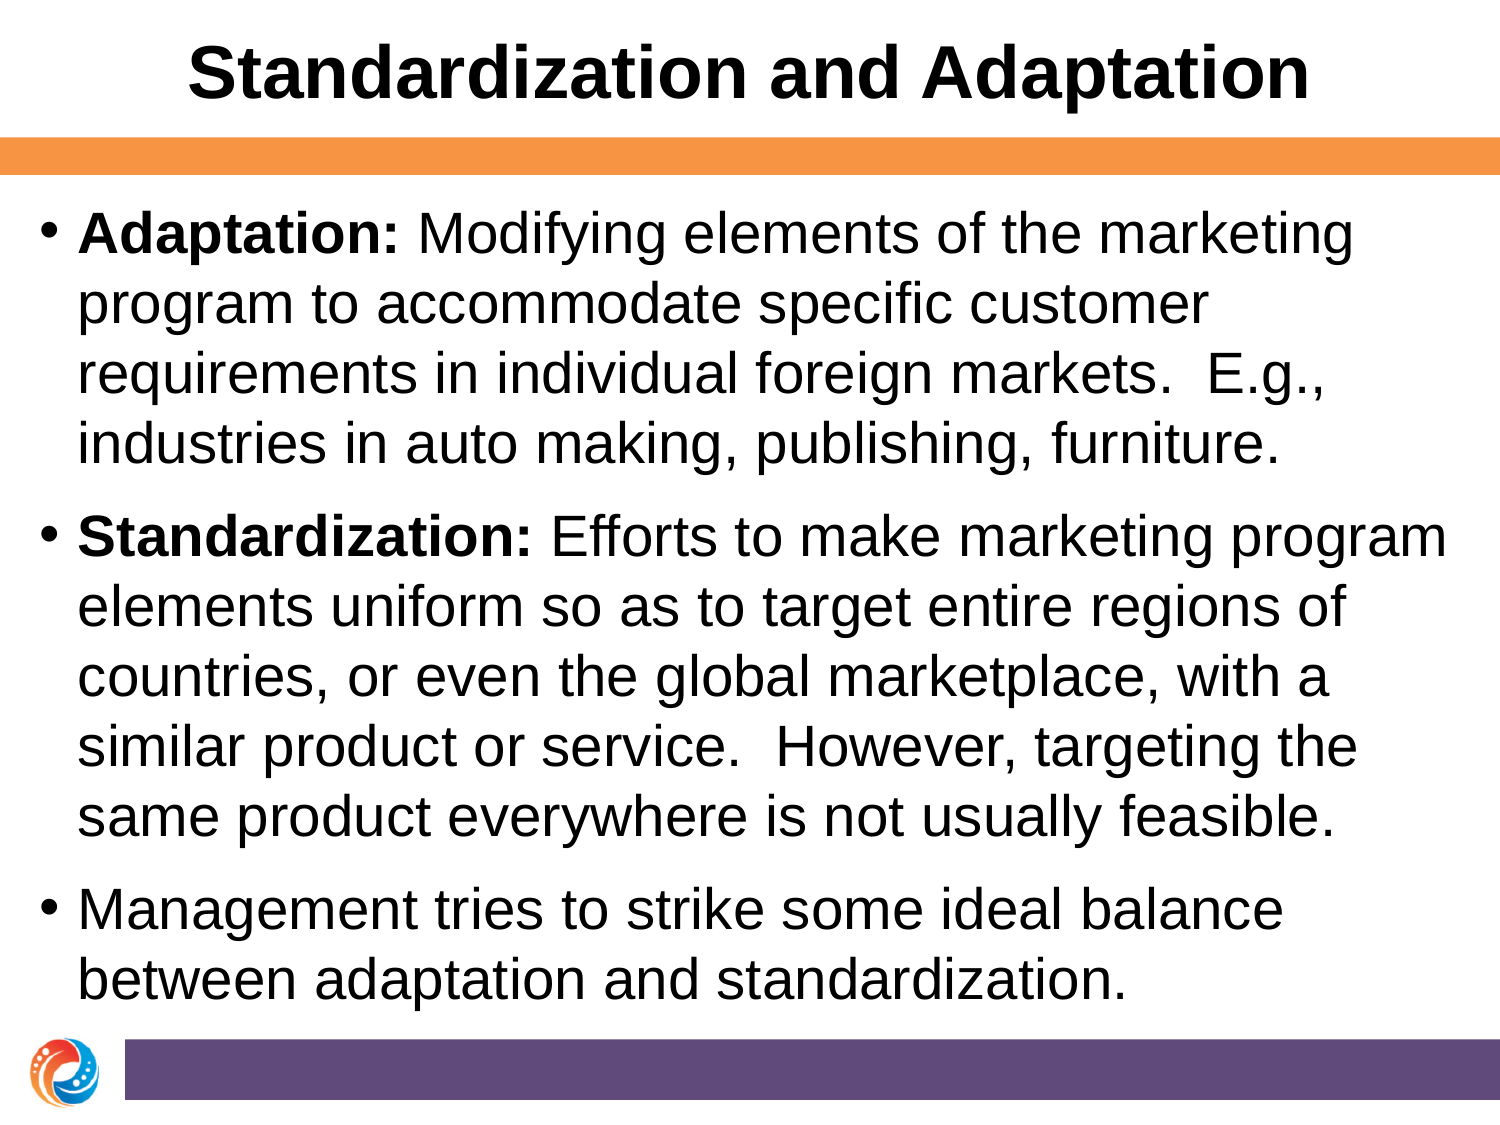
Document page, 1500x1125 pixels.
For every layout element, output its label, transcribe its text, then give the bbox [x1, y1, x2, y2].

text_box [125, 1039, 1500, 1100]
title Standardization and Adaptation [112, 0, 1388, 135]
picture [23, 1032, 105, 1111]
subtitle Adaptation: Modifying elements of the marketing program to accommodate specific customer requirements in individual foreign markets. E.g., industries in auto making, publishing, furniture. Standardization: Efforts to make marketing program elements uniform so as to target entire regions of countries, or even the global marketplace, with a similar product or service. However, targeting the same product everywhere is not usually feasible. Management tries to strike some ideal balance between adaptation and standardization. [24, 187, 1476, 1013]
footer Copyright © 2014 Pearson Education [512, 1042, 988, 1103]
text_box [0, 135, 1500, 177]
